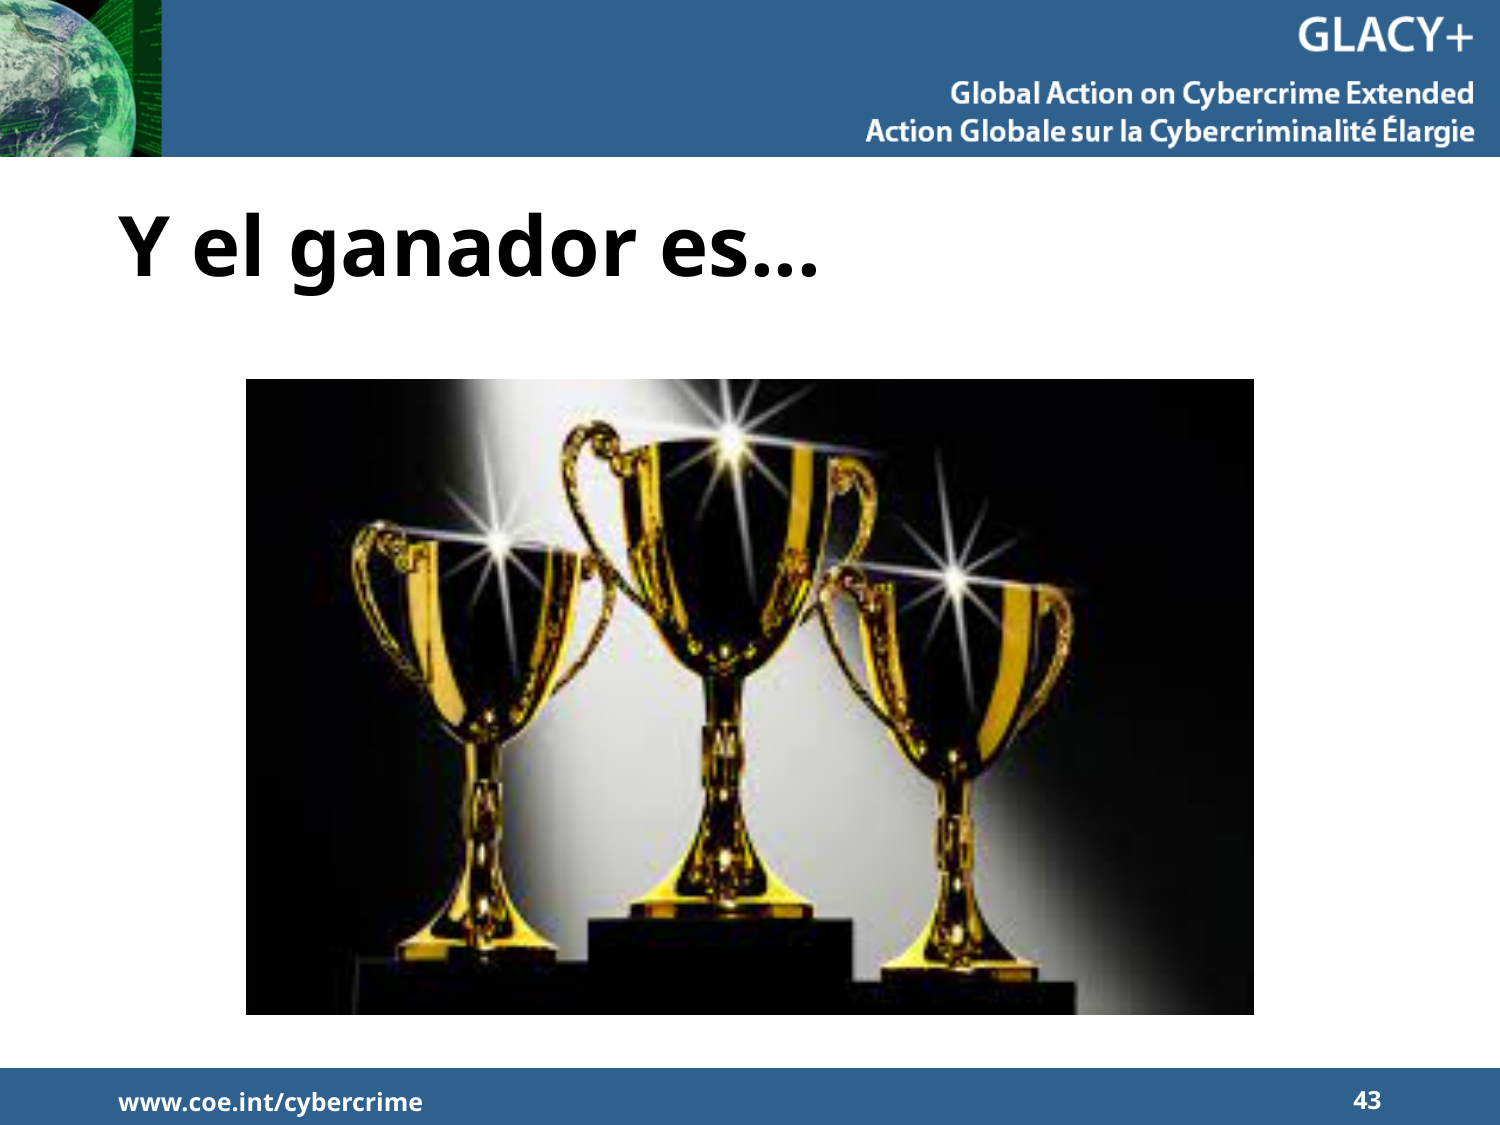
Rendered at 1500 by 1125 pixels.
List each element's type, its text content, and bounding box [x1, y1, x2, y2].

slide_number 43 [1059, 1071, 1397, 1125]
slide_number www.coe.int/cybercrime [103, 1071, 491, 1125]
title Y el ganador es... [103, 154, 1397, 345]
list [246, 379, 1254, 1015]
picture [0, 0, 1500, 157]
